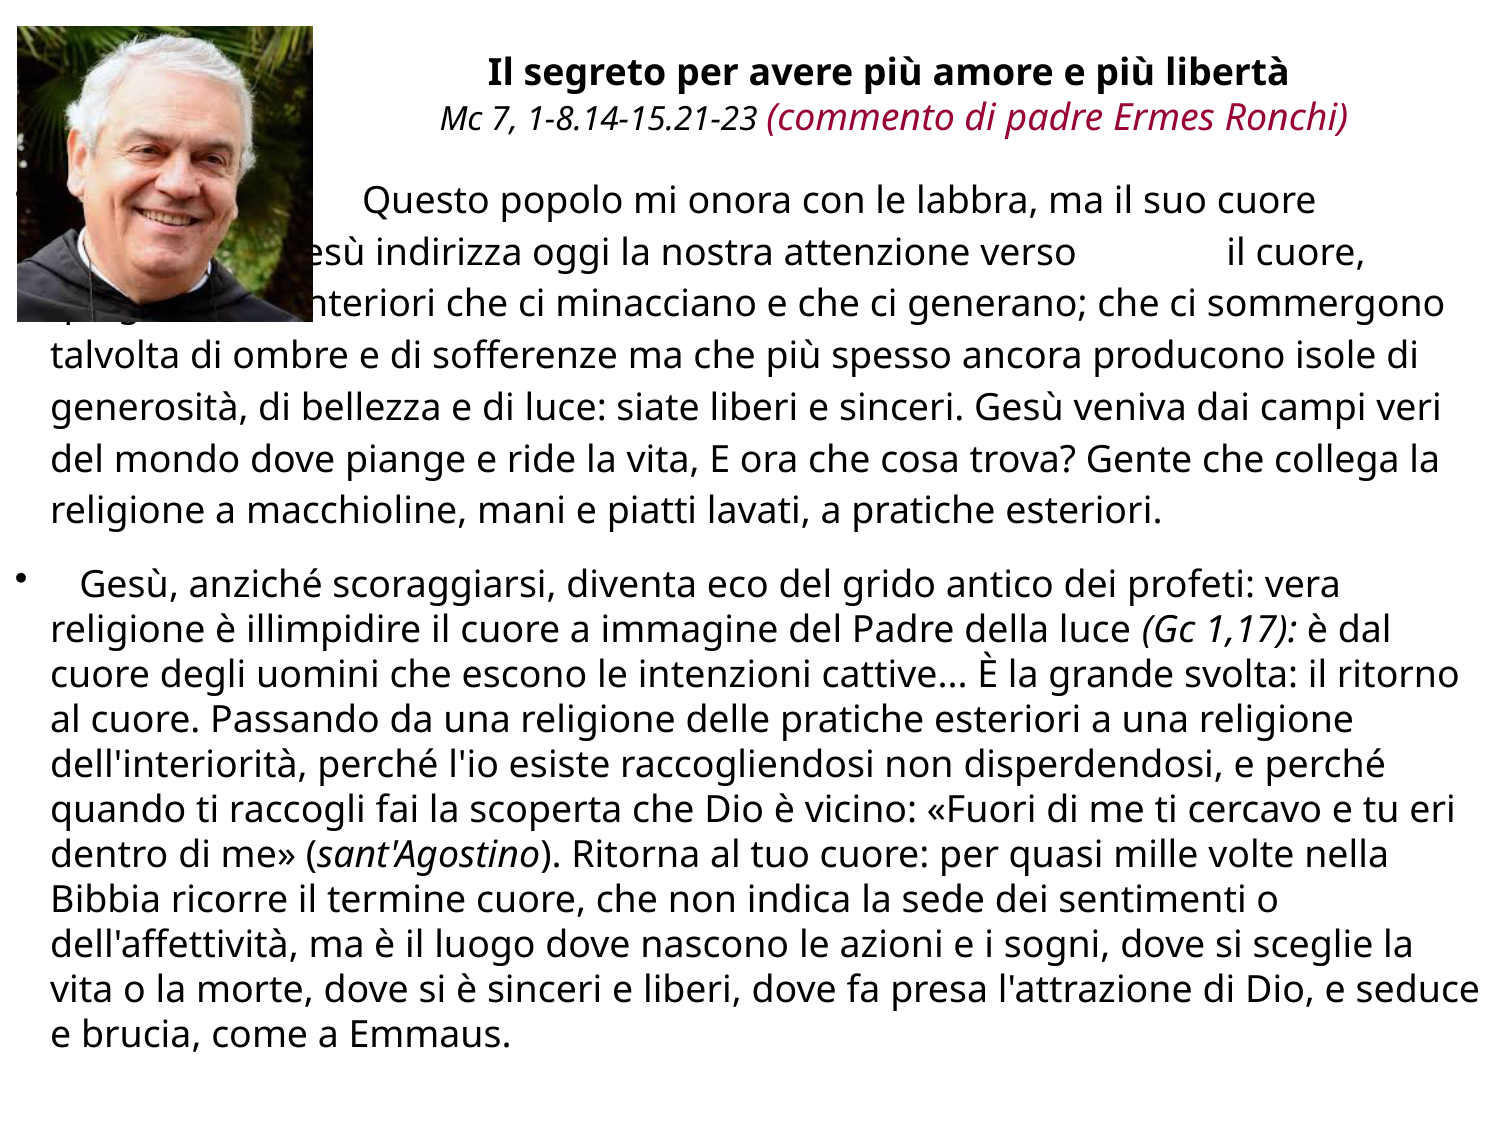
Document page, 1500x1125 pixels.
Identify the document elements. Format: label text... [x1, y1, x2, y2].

picture [17, 26, 313, 322]
text_box Il segreto per avere più amore e più libertà Mc 7, 1-8.14-15.21-23 (commento di padre Ermes Ronchi) [325, 41, 1463, 146]
text_box Questo popolo mi onora con le labbra, ma il suo cuore è lontano. Gesù indirizza oggi la nostra attenzione verso il cuore, quegli oceani interiori che ci minacciano e che ci generano; che ci sommergono talvolta di ombre e di sofferenze ma che più spesso ancora producono isole di generosità, di bellezza e di luce: siate liberi e sinceri. Gesù veniva dai campi veri del mondo dove piange e ride la vita, E ora che cosa trova? Gente che collega la religione a macchioline, mani e piatti lavati, a pratiche esteriori. Gesù, anziché scoraggiarsi, diventa eco del grido antico dei profeti: vera religione è illimpidire il cuore a immagine del Padre della luce (Gc 1,17): è dal cuore degli uomini che escono le intenzioni cattive... È la grande svolta: il ritorno al cuore. Passando da una religione delle pratiche esteriori a una religione dell'interiorità, perché l'io esiste raccogliendosi non disperdendosi, e perché quando ti raccogli fai la scoperta che Dio è vicino: «Fuori di me ti cercavo e tu eri dentro di me» (sant'Agostino). Ritorna al tuo cuore: per quasi mille volte nella Bibbia ricorre il termine cuore, che non indica la sede dei sentimenti o dell'affettività, ma è il luogo dove nascono le azioni e i sogni, dove si sceglie la vita o la morte, dove si è sinceri e liberi, dove fa presa l'attrazione di Dio, e seduce e brucia, come a Emmaus. [0, 801, 1500, 1062]
text_box Questo popolo mi onora con le labbra, ma il suo cuore è lontano. Gesù indirizza oggi la nostra attenzione verso il cuore, quegli oceani interiori che ci minacciano e che ci generano; che ci sommergono talvolta di ombre e di sofferenze ma che più spesso ancora producono isole di generosità, di bellezza e di luce: siate liberi e sinceri. Gesù veniva dai campi veri del mondo dove piange e ride la vita, E ora che cosa trova? Gente che collega la religione a macchioline, mani e piatti lavati, a pratiche esteriori. Gesù, anziché scoraggiarsi, diventa eco del grido antico dei profeti: vera religione è illimpidire il cuore a immagine del Padre della luce (Gc 1,17): è dal cuore degli uomini che escono le intenzioni cattive... È la grande svolta: il ritorno al cuore. Passando da una religione delle pratiche esteriori a una religione dell'interiorità, perché l'io esiste raccogliendosi non disperdendosi, e perché quando ti raccogli fai la scoperta che Dio è vicino: «Fuori di me ti cercavo e tu eri dentro di me» (sant'Agostino). Ritorna al tuo cuore: per quasi mille volte nella Bibbia ricorre il termine cuore, che non indica la sede dei sentimenti o dell'affettività, ma è il luogo dove nascono le azioni e i sogni, dove si sceglie la vita o la morte, dove si è sinceri e liberi, dove fa presa l'attrazione di Dio, e seduce e brucia, come a Emmaus. [0, 161, 1500, 710]
text_box Questo popolo mi onora con le labbra, ma il suo cuore è lontano. Gesù indirizza oggi la nostra attenzione verso il cuore, quegli oceani interiori che ci minacciano e che ci generano; che ci sommergono talvolta di ombre e di sofferenze ma che più spesso ancora producono isole di generosità, di bellezza e di luce: siate liberi e sinceri. Gesù veniva dai campi veri del mondo dove piange e ride la vita, E ora che cosa trova? Gente che collega la religione a macchioline, mani e piatti lavati, a pratiche esteriori. Gesù, anziché scoraggiarsi, diventa eco del grido antico dei profeti: vera religione è illimpidire il cuore a immagine del Padre della luce (Gc 1,17): è dal cuore degli uomini che escono le intenzioni cattive... È la grande svolta: il ritorno al cuore. Passando da una religione delle pratiche esteriori a una religione dell'interiorità, perché l'io esiste raccogliendosi non disperdendosi, e perché quando ti raccogli fai la scoperta che Dio è vicino: «Fuori di me ti cercavo e tu eri dentro di me» (sant'Agostino). Ritorna al tuo cuore: per quasi mille volte nella Bibbia ricorre il termine cuore, che non indica la sede dei sentimenti o dell'affettività, ma è il luogo dove nascono le azioni e i sogni, dove si sceglie la vita o la morte, dove si è sinceri e liberi, dove fa presa l'attrazione di Dio, e seduce e brucia, come a Emmaus. [0, 711, 1500, 799]
